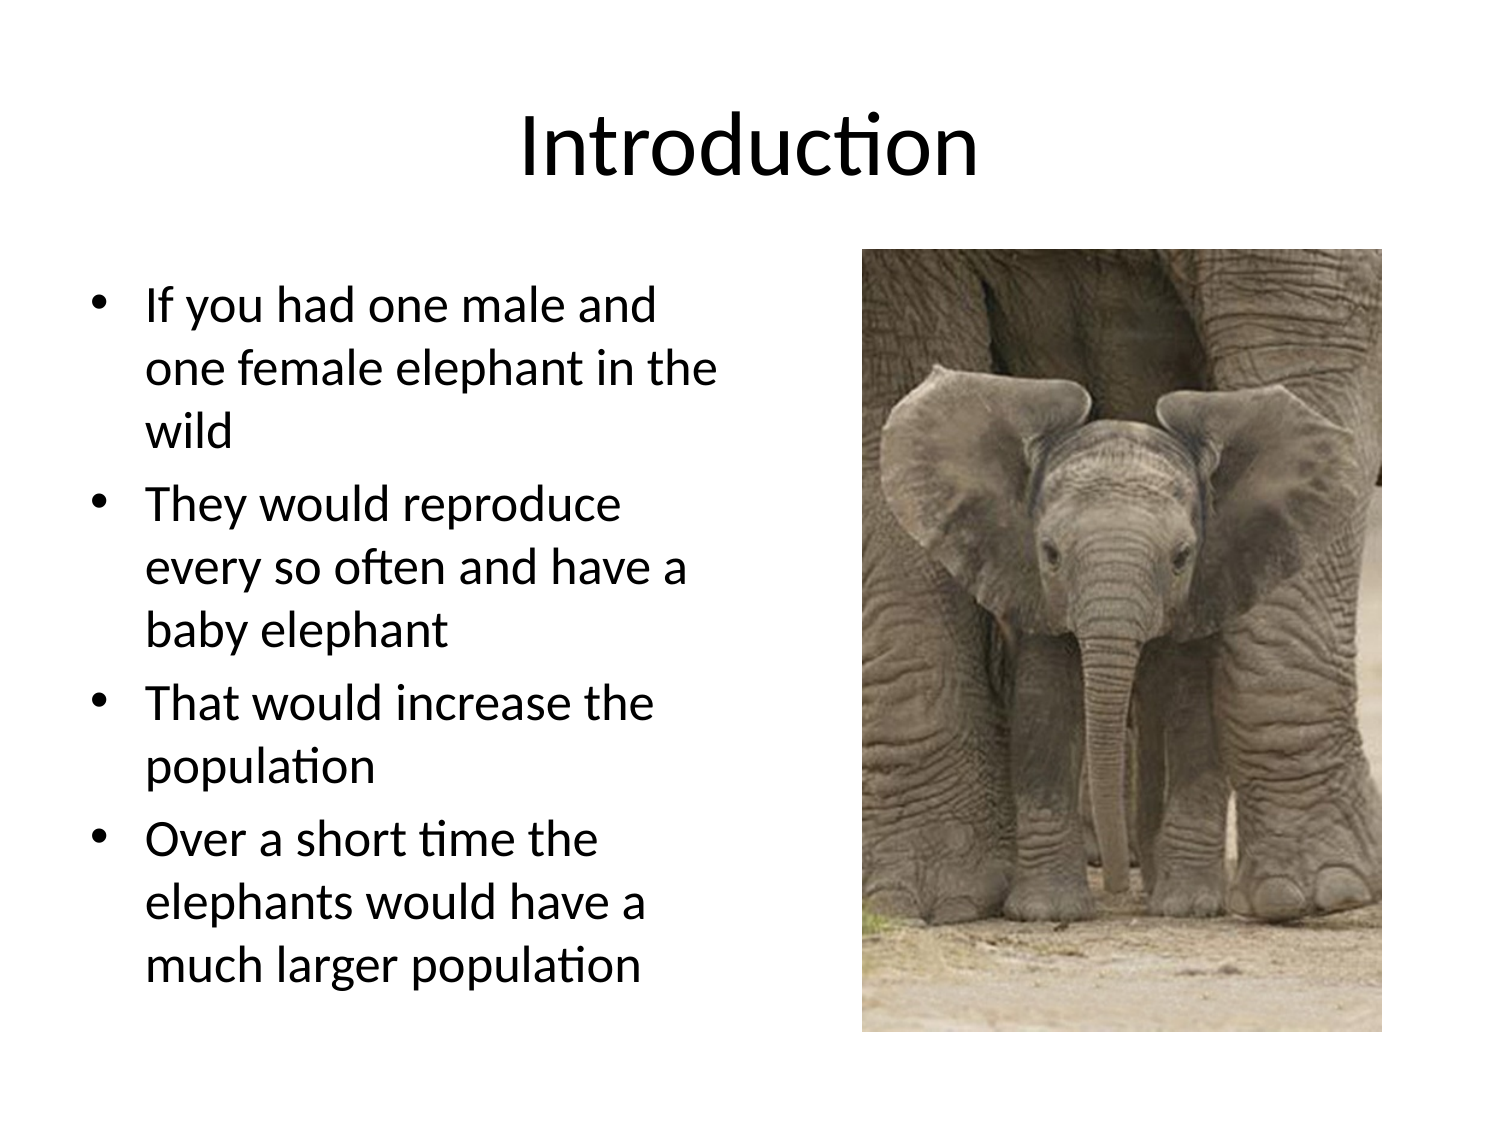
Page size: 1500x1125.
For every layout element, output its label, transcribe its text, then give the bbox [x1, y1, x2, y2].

list If you had one male and one female elephant in the wild They would reproduce every so often and have a baby elephant That would increase the population Over a short time the elephants would have a much larger population [75, 262, 738, 1005]
picture [862, 249, 1383, 1032]
title Introduction [75, 45, 1425, 233]
